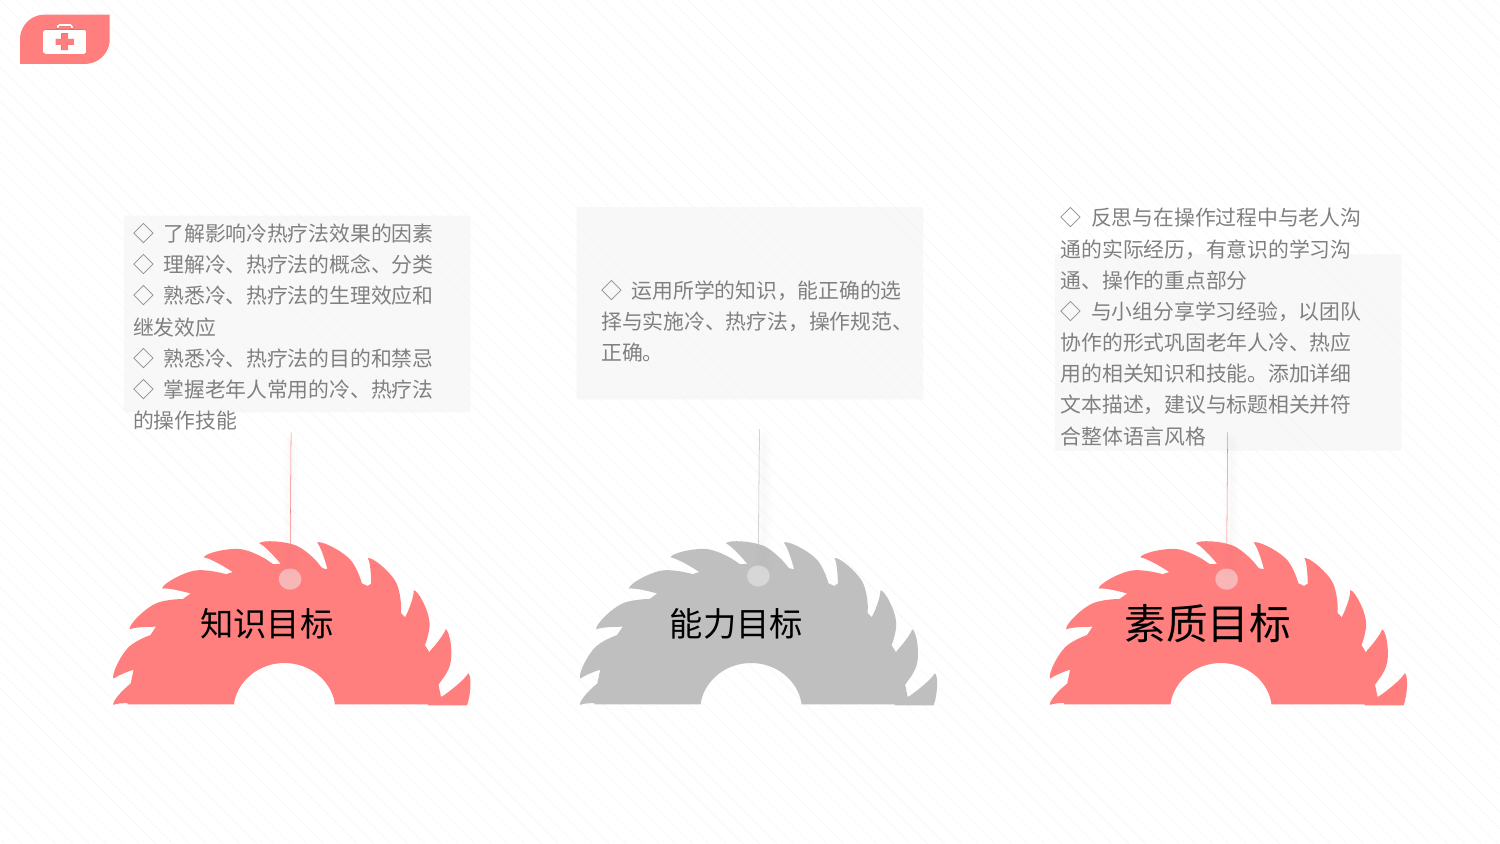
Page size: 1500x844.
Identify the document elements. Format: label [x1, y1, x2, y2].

text_box [113, 207, 471, 706]
text_box [1045, 191, 1408, 706]
text_box [576, 207, 938, 706]
text_box [19, 14, 110, 64]
